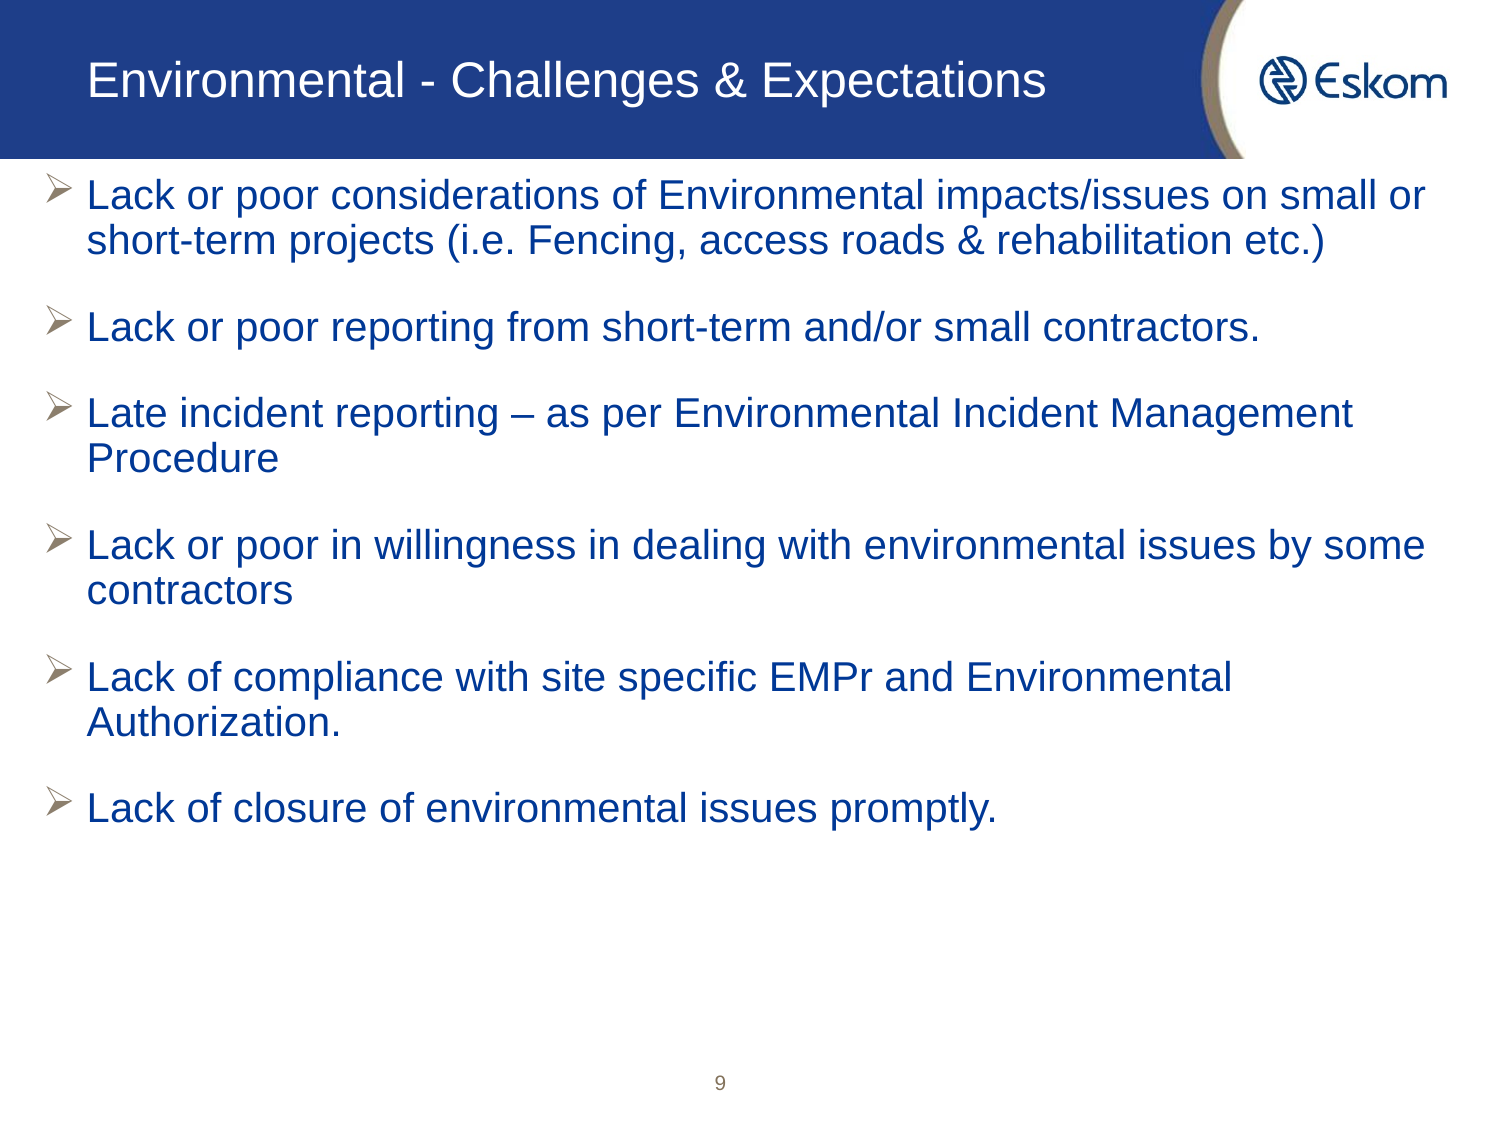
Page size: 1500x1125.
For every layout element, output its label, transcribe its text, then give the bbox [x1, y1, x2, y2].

picture [0, 0, 1246, 159]
picture [1257, 55, 1450, 105]
title Environmental - Challenges & Expectations [71, 27, 1142, 137]
slide_number 9 [643, 1058, 798, 1103]
list Lack or poor considerations of Environmental impacts/issues on small or short-term projects (i.e. Fencing, access roads & rehabilitation etc.) Lack or poor reporting from short-term and/or small contractors. Late incident reporting – as per Environmental Incident Management Procedure Lack or poor in willingness in dealing with environmental issues by some contractors Lack of compliance with site specific EMPr and Environmental Authorization. Lack of closure of environmental issues promptly. [27, 165, 1462, 1103]
